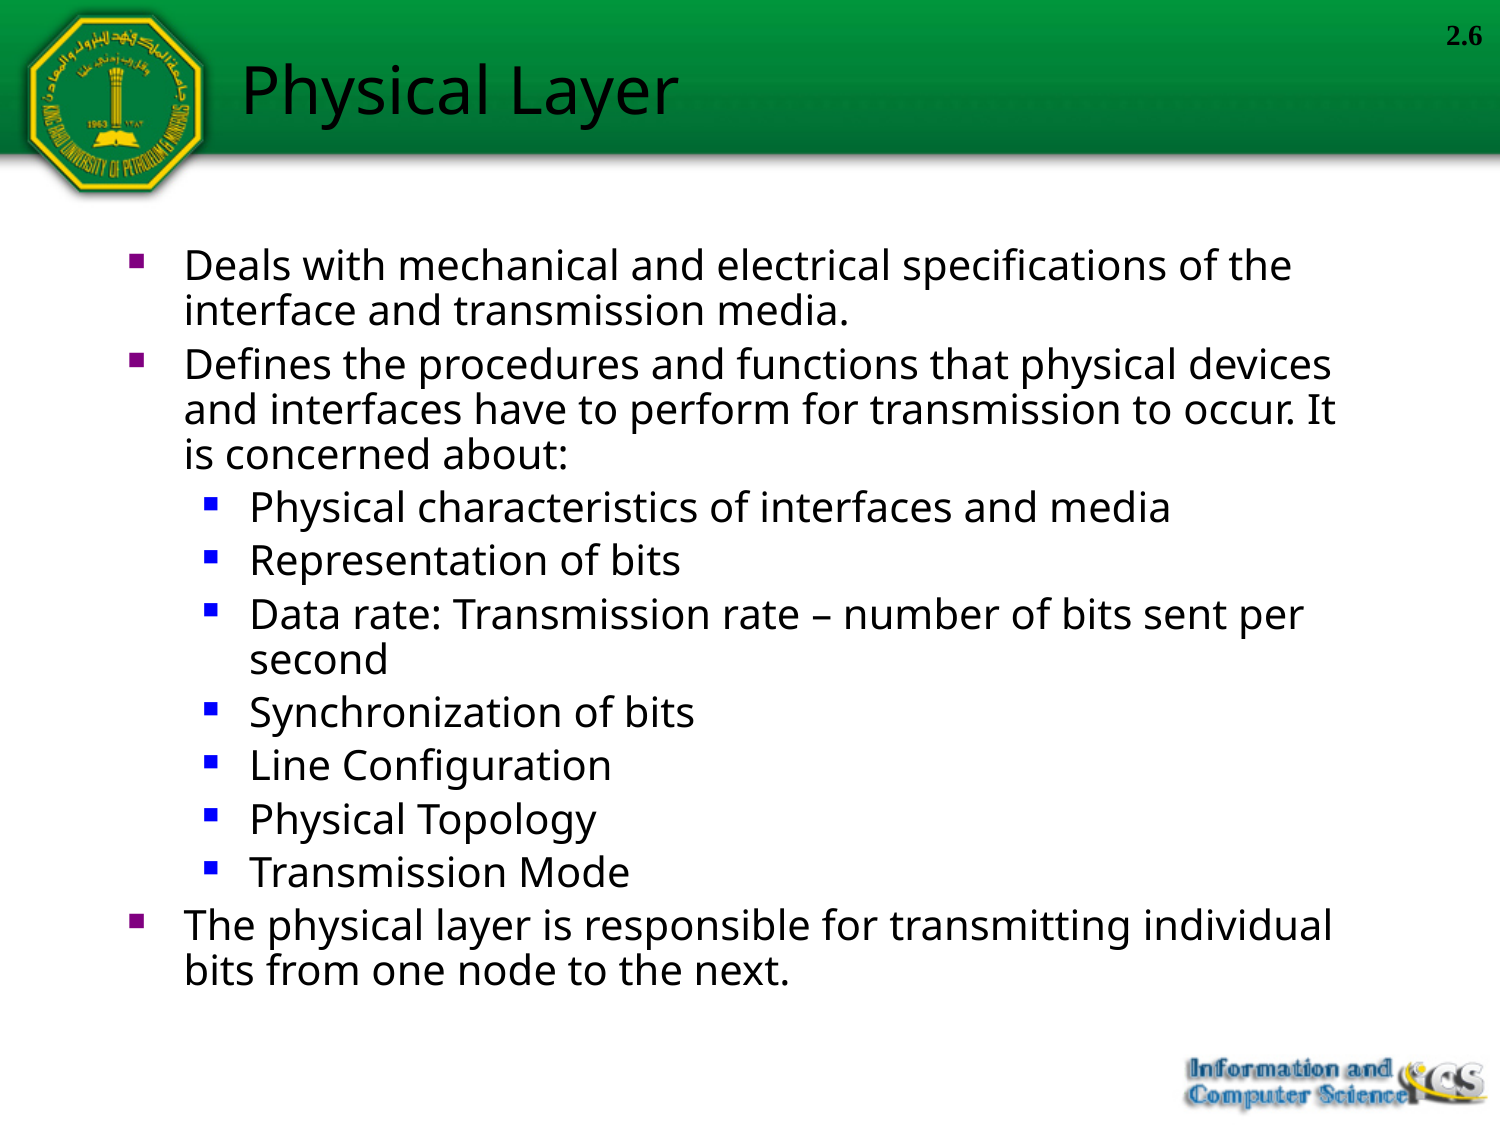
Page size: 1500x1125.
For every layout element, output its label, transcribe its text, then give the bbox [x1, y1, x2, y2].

title Physical Layer [225, 24, 1475, 150]
slide_number 2.6 [1400, 4, 1498, 65]
text_box Deals with mechanical and electrical specifications of the interface and transmission media. Defines the procedures and functions that physical devices and interfaces have to perform for transmission to occur. It is concerned about: Physical characteristics of interfaces and media Representation of bits Data rate: Transmission rate – number of bits sent per second Synchronization of bits Line Configuration Physical Topology Transmission Mode The physical layer is responsible for transmitting individual bits from one node to the next. [112, 237, 1388, 1038]
picture [0, 0, 1500, 1125]
